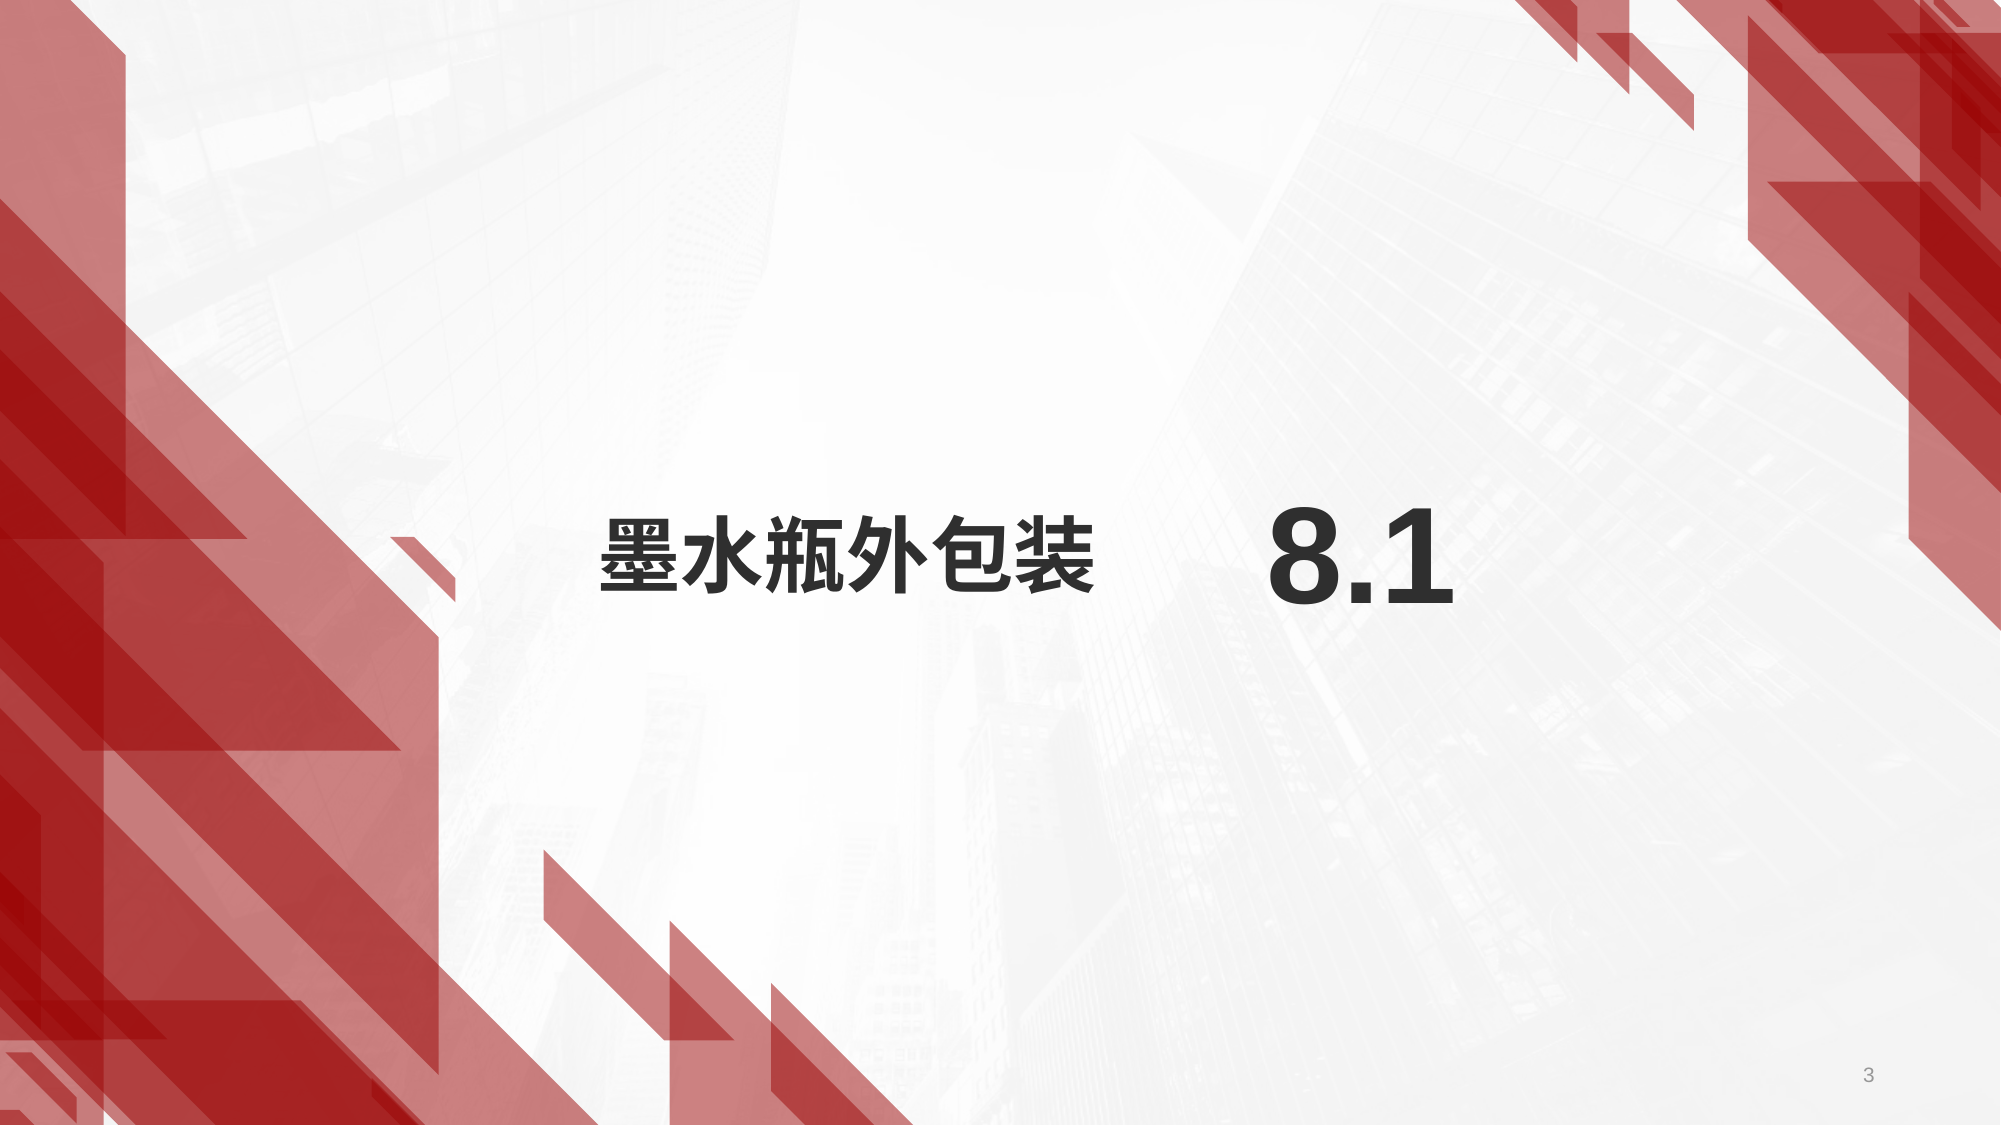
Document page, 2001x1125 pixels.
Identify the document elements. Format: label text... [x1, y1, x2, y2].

title 墨水瓶外包装 [582, 485, 1115, 611]
slide_number 3 [1452, 1056, 1890, 1092]
list 8.1 [1250, 457, 1475, 639]
